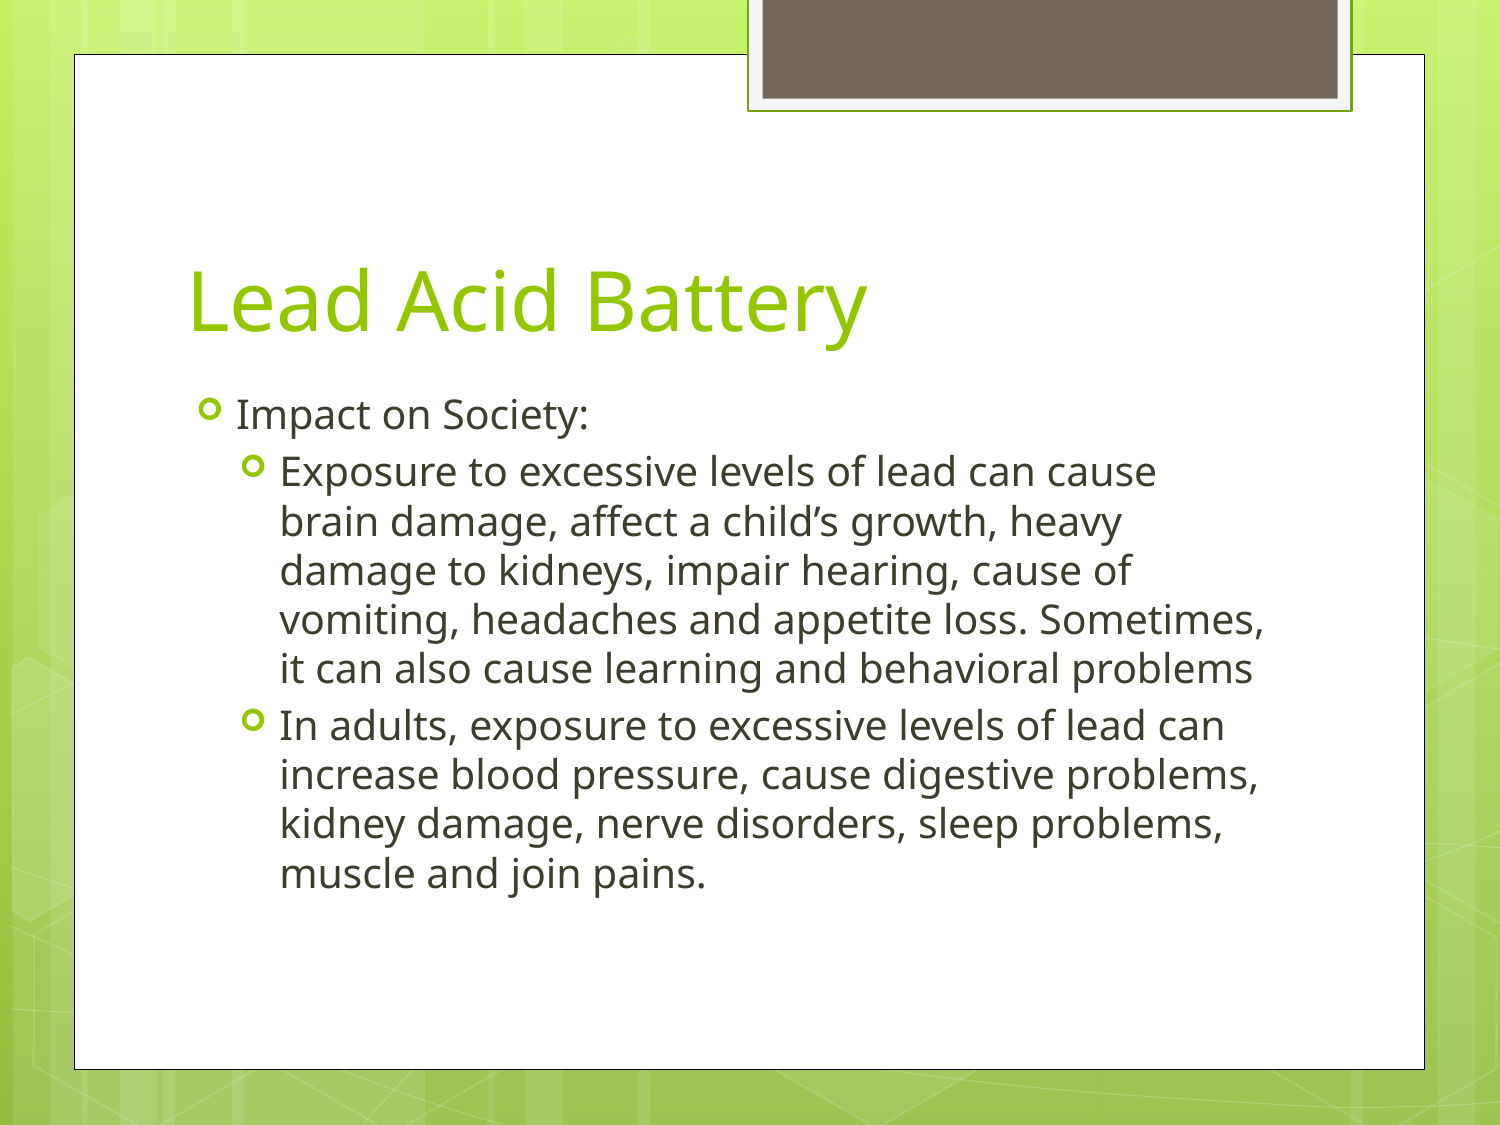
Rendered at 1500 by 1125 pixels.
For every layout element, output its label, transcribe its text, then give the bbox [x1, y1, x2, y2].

title Lead Acid Battery [171, 168, 1324, 357]
list Impact on Society: Exposure to excessive levels of lead can cause brain damage, affect a child’s growth, heavy damage to kidneys, impair hearing, cause of vomiting, headaches and appetite loss. Sometimes, it can also cause learning and behavioral problems In adults, exposure to excessive levels of lead can increase blood pressure, cause digestive problems, kidney damage, nerve disorders, sleep problems, muscle and join pains. [171, 381, 1283, 957]
